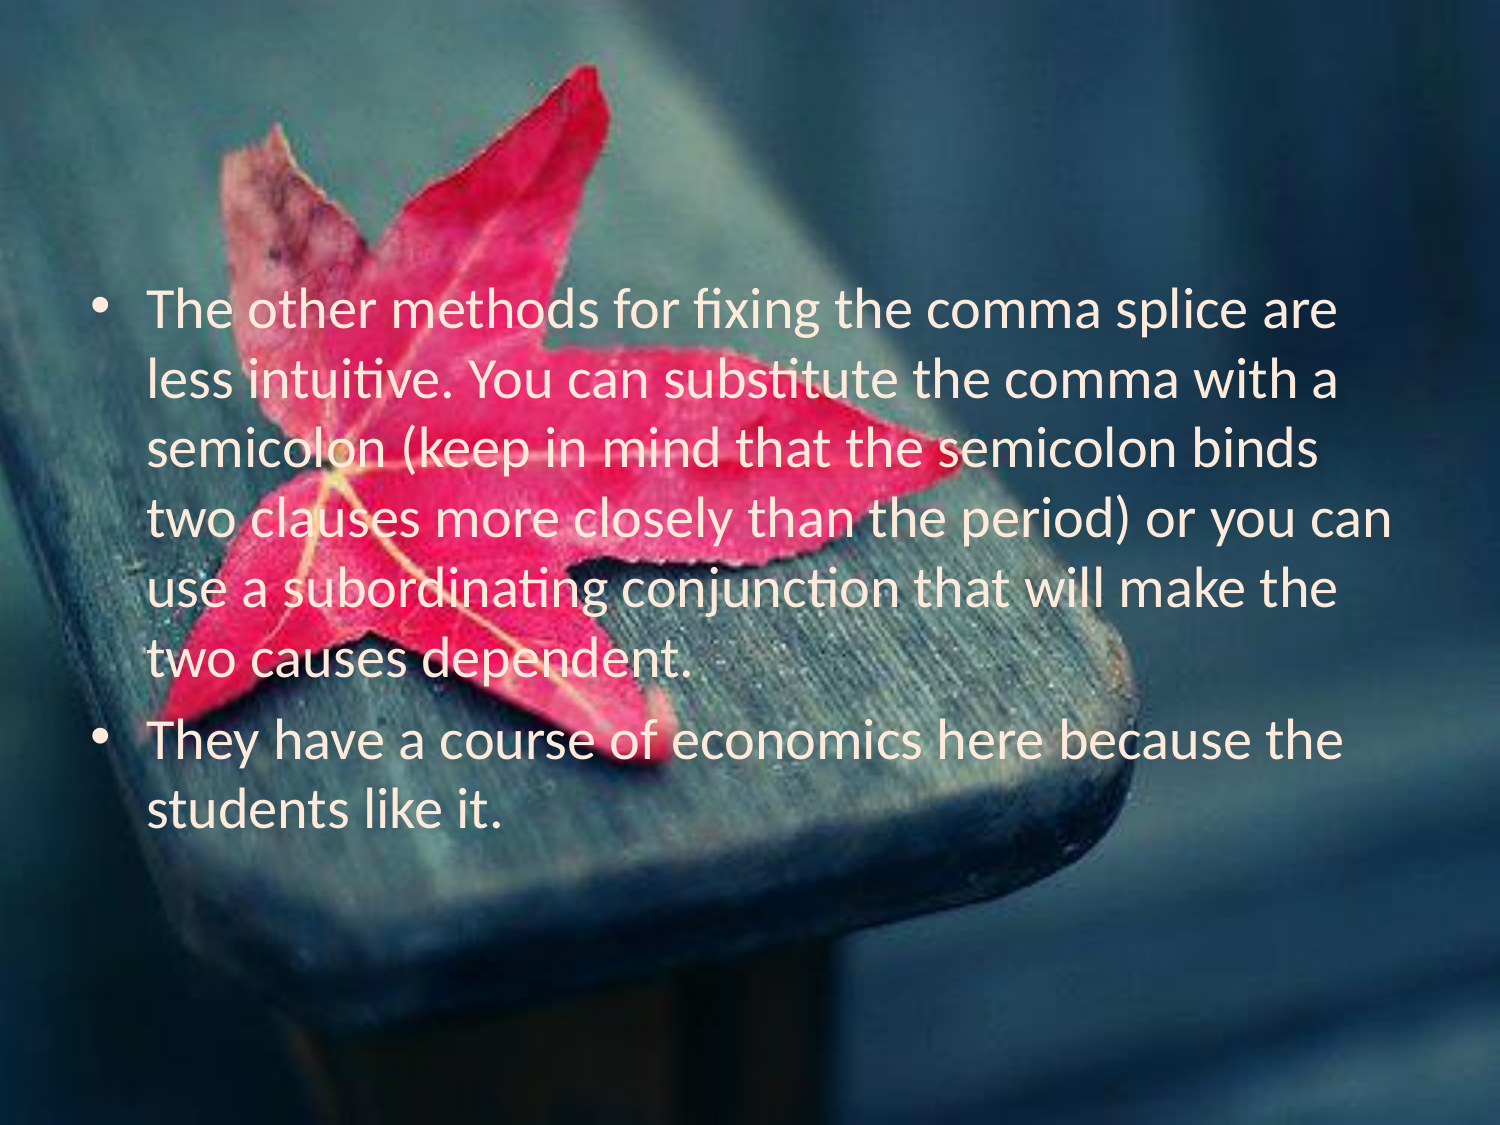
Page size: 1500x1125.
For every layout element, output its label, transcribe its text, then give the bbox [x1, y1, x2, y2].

list The other methods for fixing the comma splice are less intuitive. You can substitute the comma with a semicolon (keep in mind that the semicolon binds two clauses more closely than the period) or you can use a subordinating conjunction that will make the two causes dependent. They have a course of economics here because the students like it. [75, 262, 1425, 1005]
picture [0, 0, 1500, 1125]
